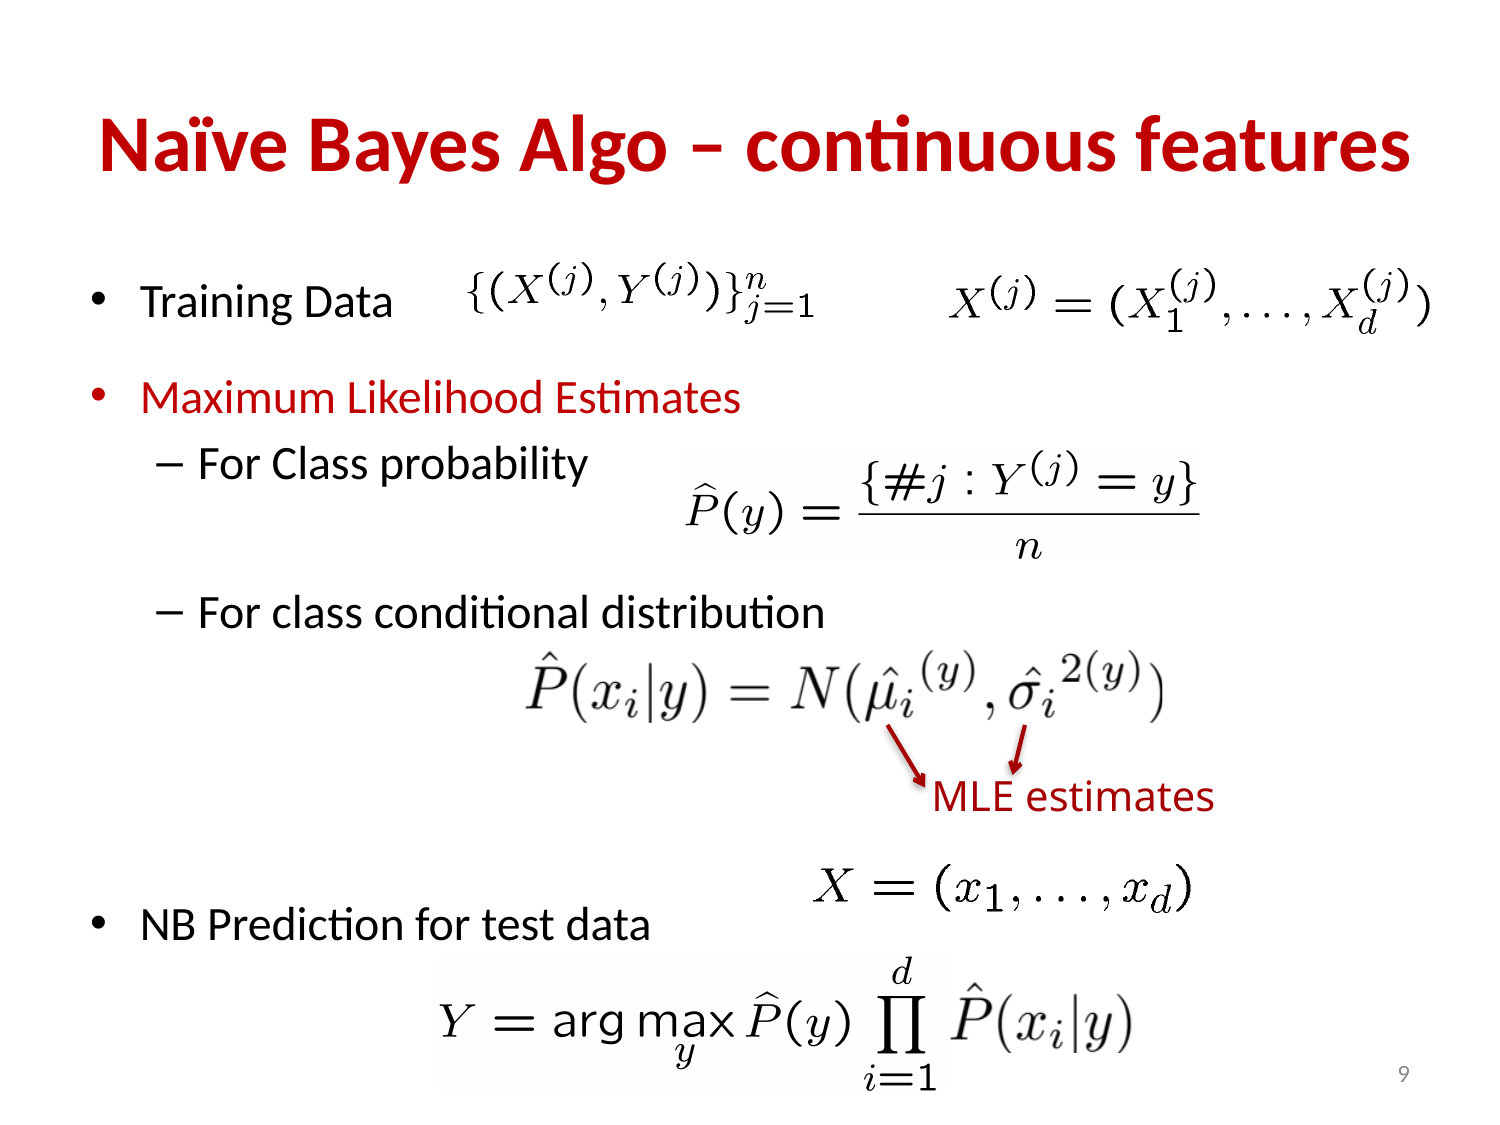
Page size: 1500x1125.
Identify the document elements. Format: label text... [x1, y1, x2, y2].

list Training Data Maximum Likelihood Estimates For Class probability For class conditional distribution NB Prediction for test data [75, 262, 1425, 963]
picture [439, 954, 948, 1091]
text_box MLE estimates [916, 762, 1231, 828]
picture [948, 267, 1430, 335]
slide_number 9 [1074, 1042, 1425, 1103]
picture [949, 980, 1145, 1067]
picture [812, 864, 1192, 913]
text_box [1012, 724, 1026, 776]
picture [524, 649, 1163, 723]
title Naïve Bayes Algo – continuous features [37, 45, 1475, 233]
picture [465, 262, 826, 326]
picture [685, 449, 1201, 561]
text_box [887, 724, 926, 788]
